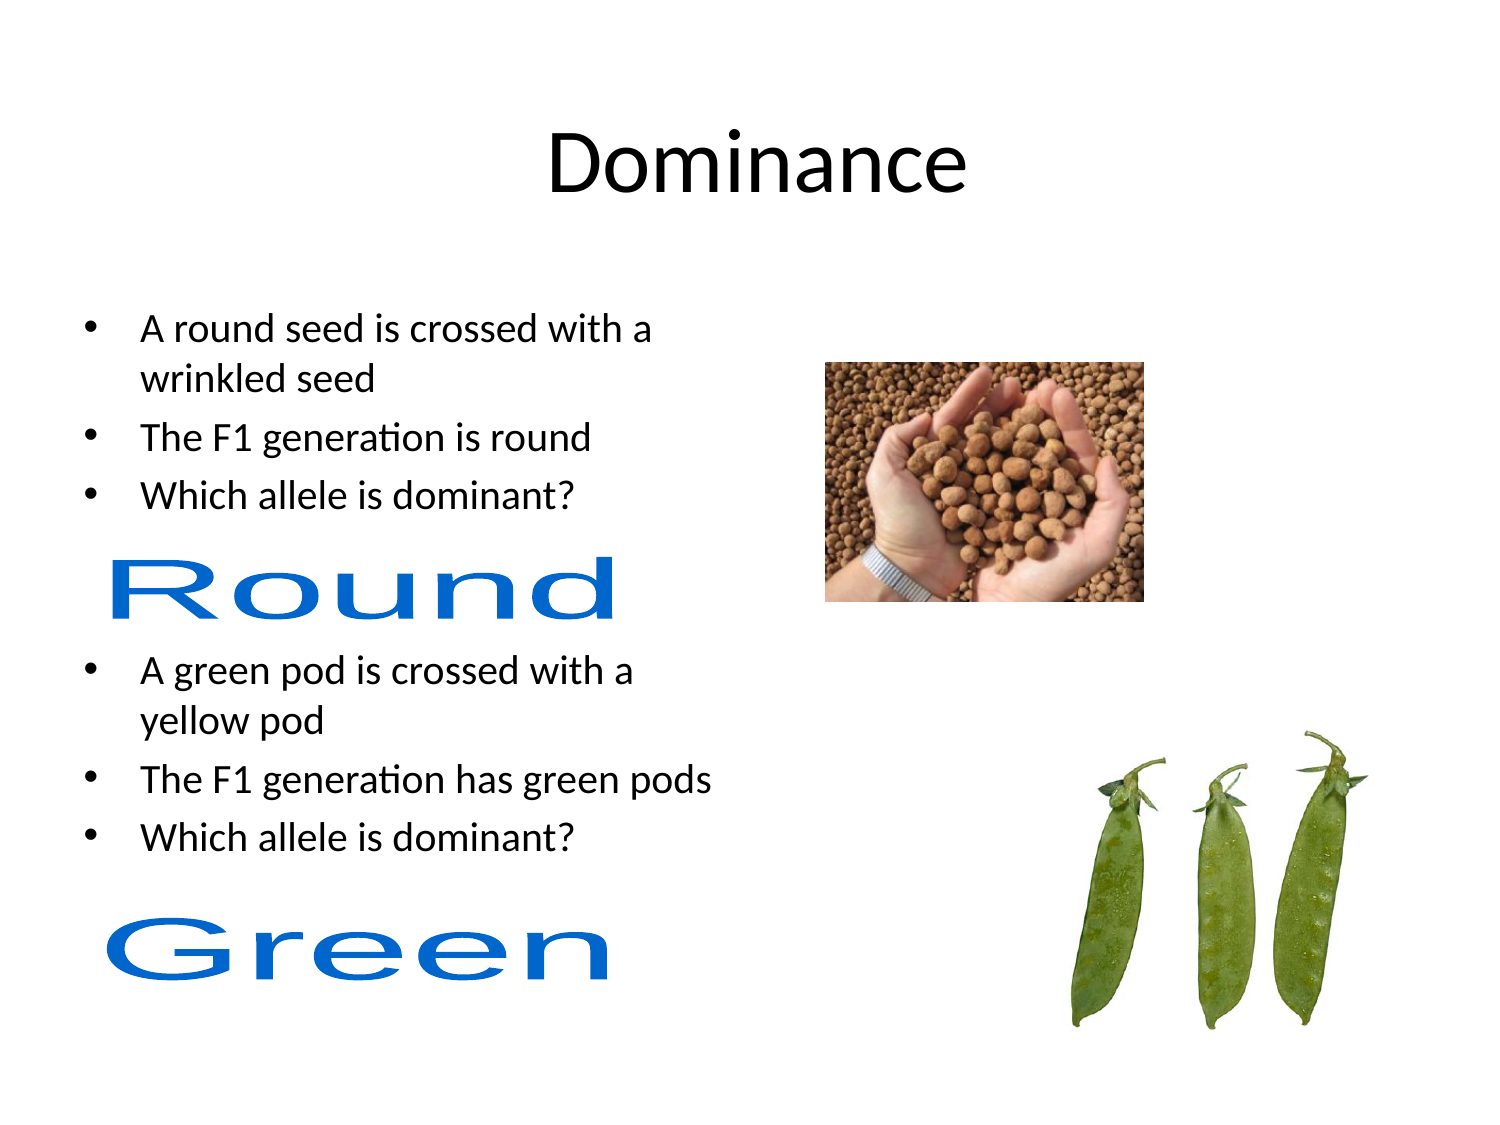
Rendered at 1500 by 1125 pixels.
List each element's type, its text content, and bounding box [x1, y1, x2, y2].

picture [824, 361, 1144, 602]
picture [1062, 724, 1376, 1037]
list A round seed is crossed with a wrinkled seed The F1 generation is round Which allele is dominant? A green pod is crossed with a yellow pod The F1 generation has green pods Which allele is dominant? [68, 293, 732, 982]
title Dominance [108, 62, 1409, 250]
